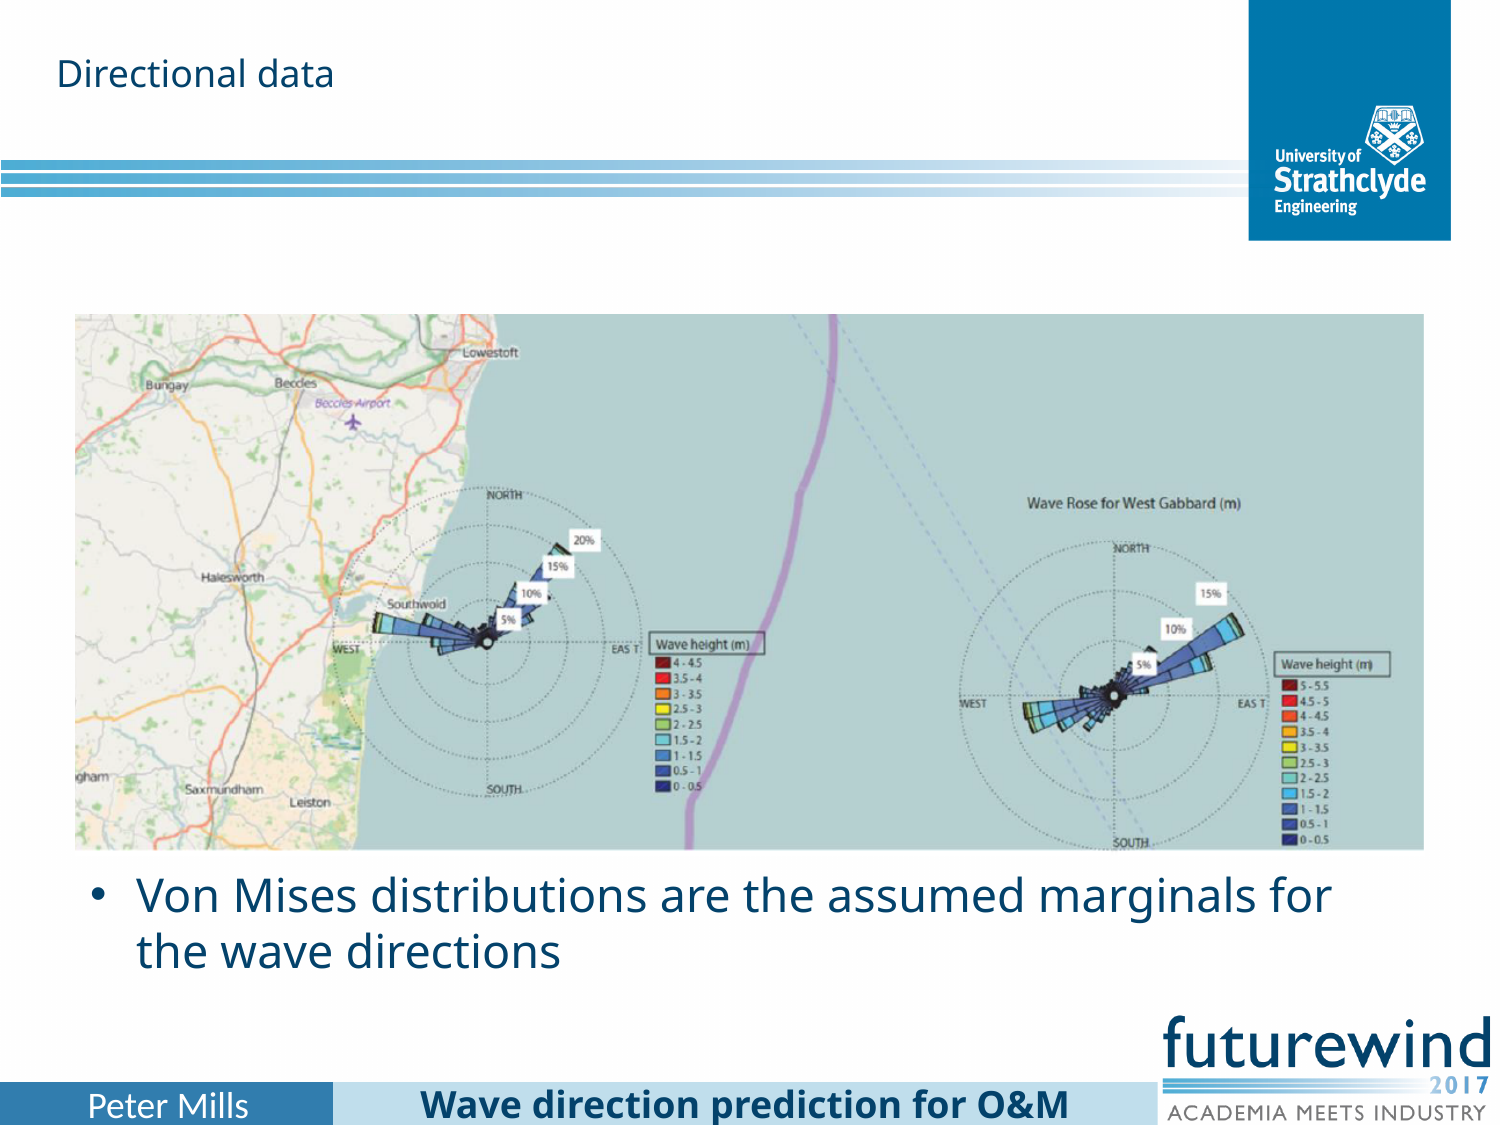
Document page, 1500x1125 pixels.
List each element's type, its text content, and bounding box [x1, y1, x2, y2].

picture [1341, 169, 1354, 191]
picture [1349, 205, 1356, 215]
picture [1379, 174, 1393, 199]
picture [1304, 174, 1313, 191]
picture [1412, 174, 1425, 191]
picture [1308, 153, 1319, 161]
picture [1407, 133, 1417, 144]
title Directional data [41, 42, 1199, 161]
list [74, 314, 1426, 857]
picture [1277, 150, 1284, 161]
picture [1287, 153, 1293, 161]
picture [1314, 174, 1327, 191]
picture [1329, 150, 1339, 161]
picture [0, 0, 1500, 1125]
picture [1276, 200, 1286, 212]
picture [1357, 174, 1368, 191]
picture [1293, 204, 1299, 213]
picture [1371, 169, 1377, 191]
picture [1390, 146, 1400, 157]
picture [1329, 171, 1338, 191]
text_box Von Mises distributions are the assumed marginals for the wave directions [74, 862, 1425, 988]
picture [1395, 169, 1408, 191]
picture [1341, 204, 1346, 212]
picture [1296, 150, 1300, 161]
picture [1349, 149, 1360, 161]
picture [1306, 203, 1334, 212]
picture [1371, 132, 1382, 140]
picture [1275, 167, 1291, 191]
picture [1371, 106, 1417, 154]
picture [1293, 171, 1302, 191]
